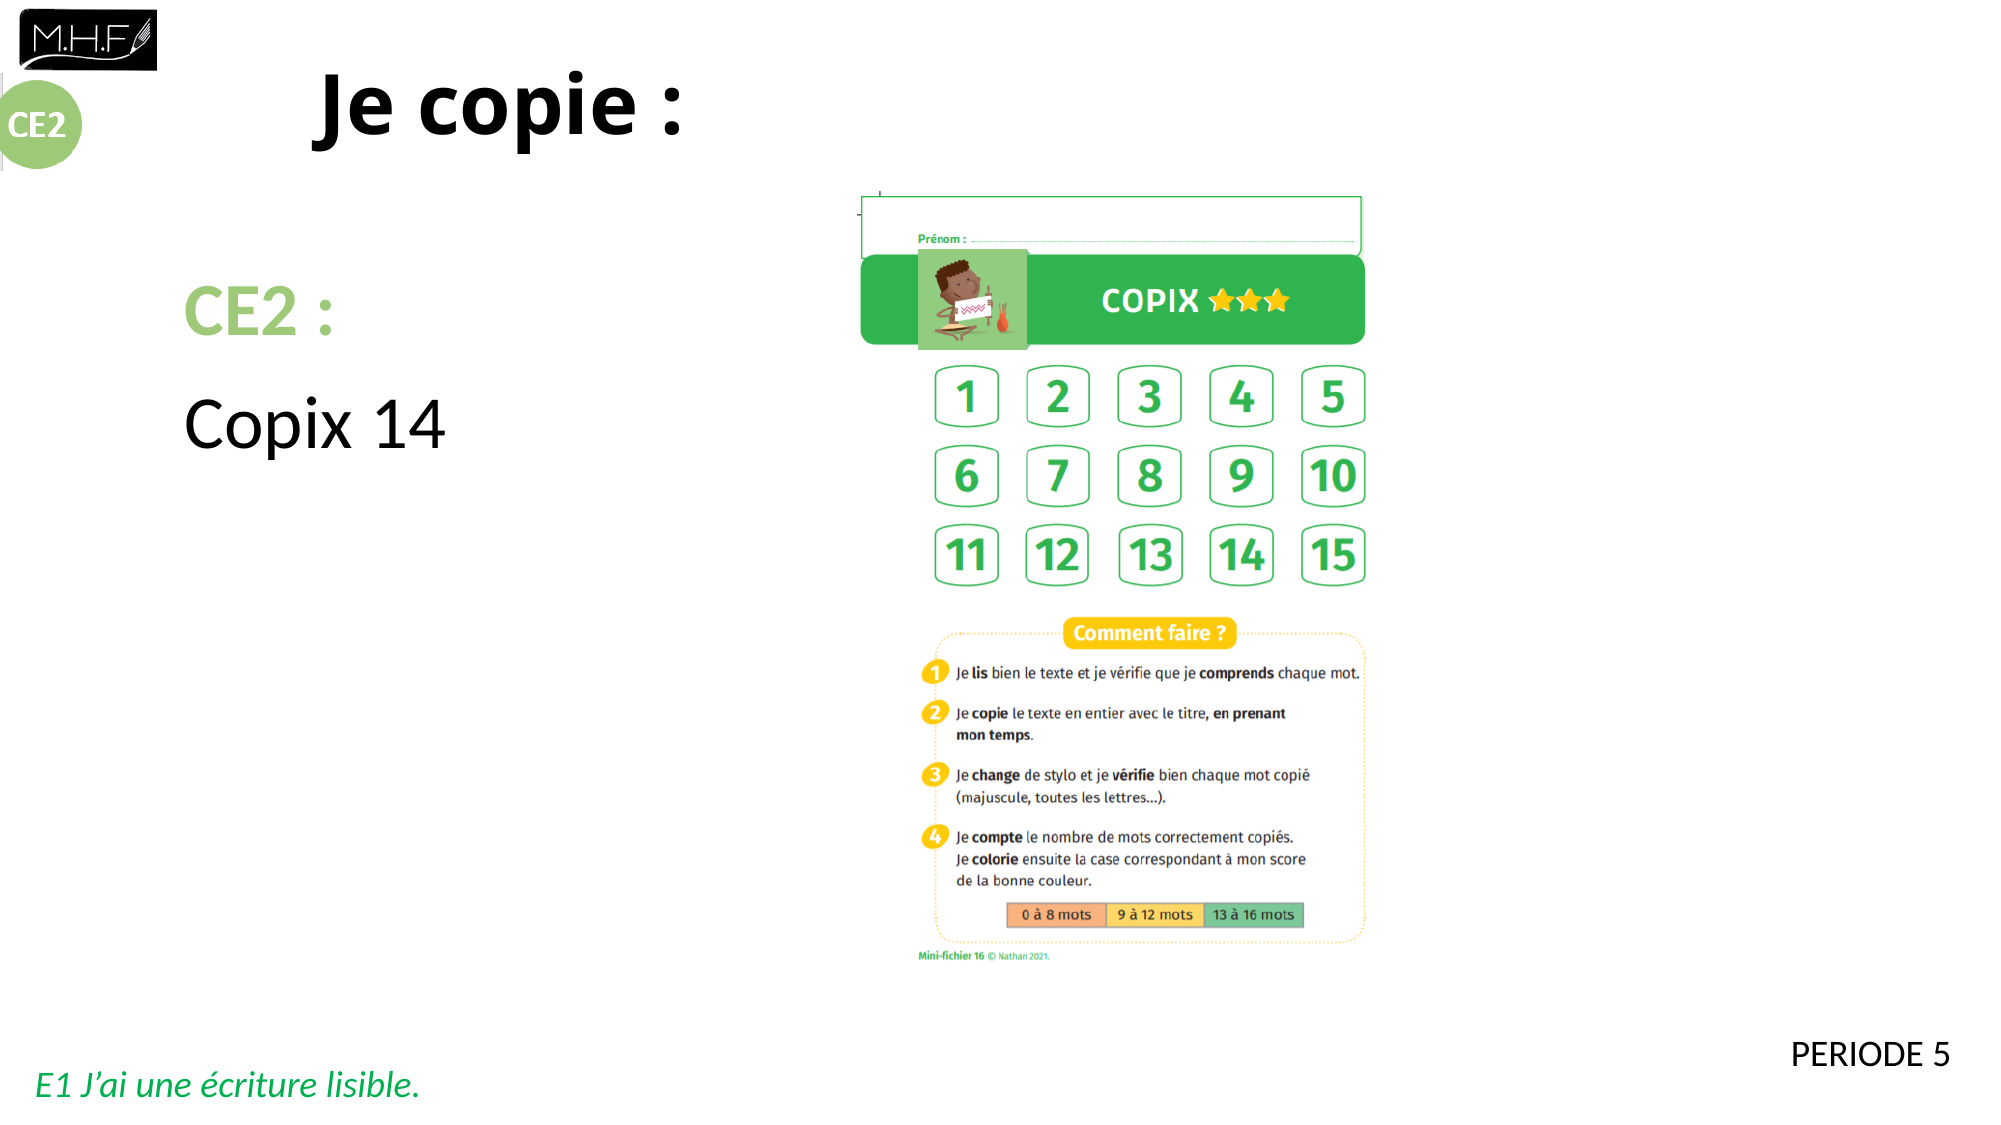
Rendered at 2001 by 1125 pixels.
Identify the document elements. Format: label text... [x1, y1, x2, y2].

text_box Je copie : [303, 7, 1549, 208]
text_box PERIODE 5 [1362, 1021, 1967, 1082]
picture [0, 7, 157, 171]
picture [857, 191, 1398, 970]
text_box CE2 : Copix 14 [169, 246, 857, 563]
text_box E1 J’ai une écriture lisible. [19, 1052, 646, 1125]
